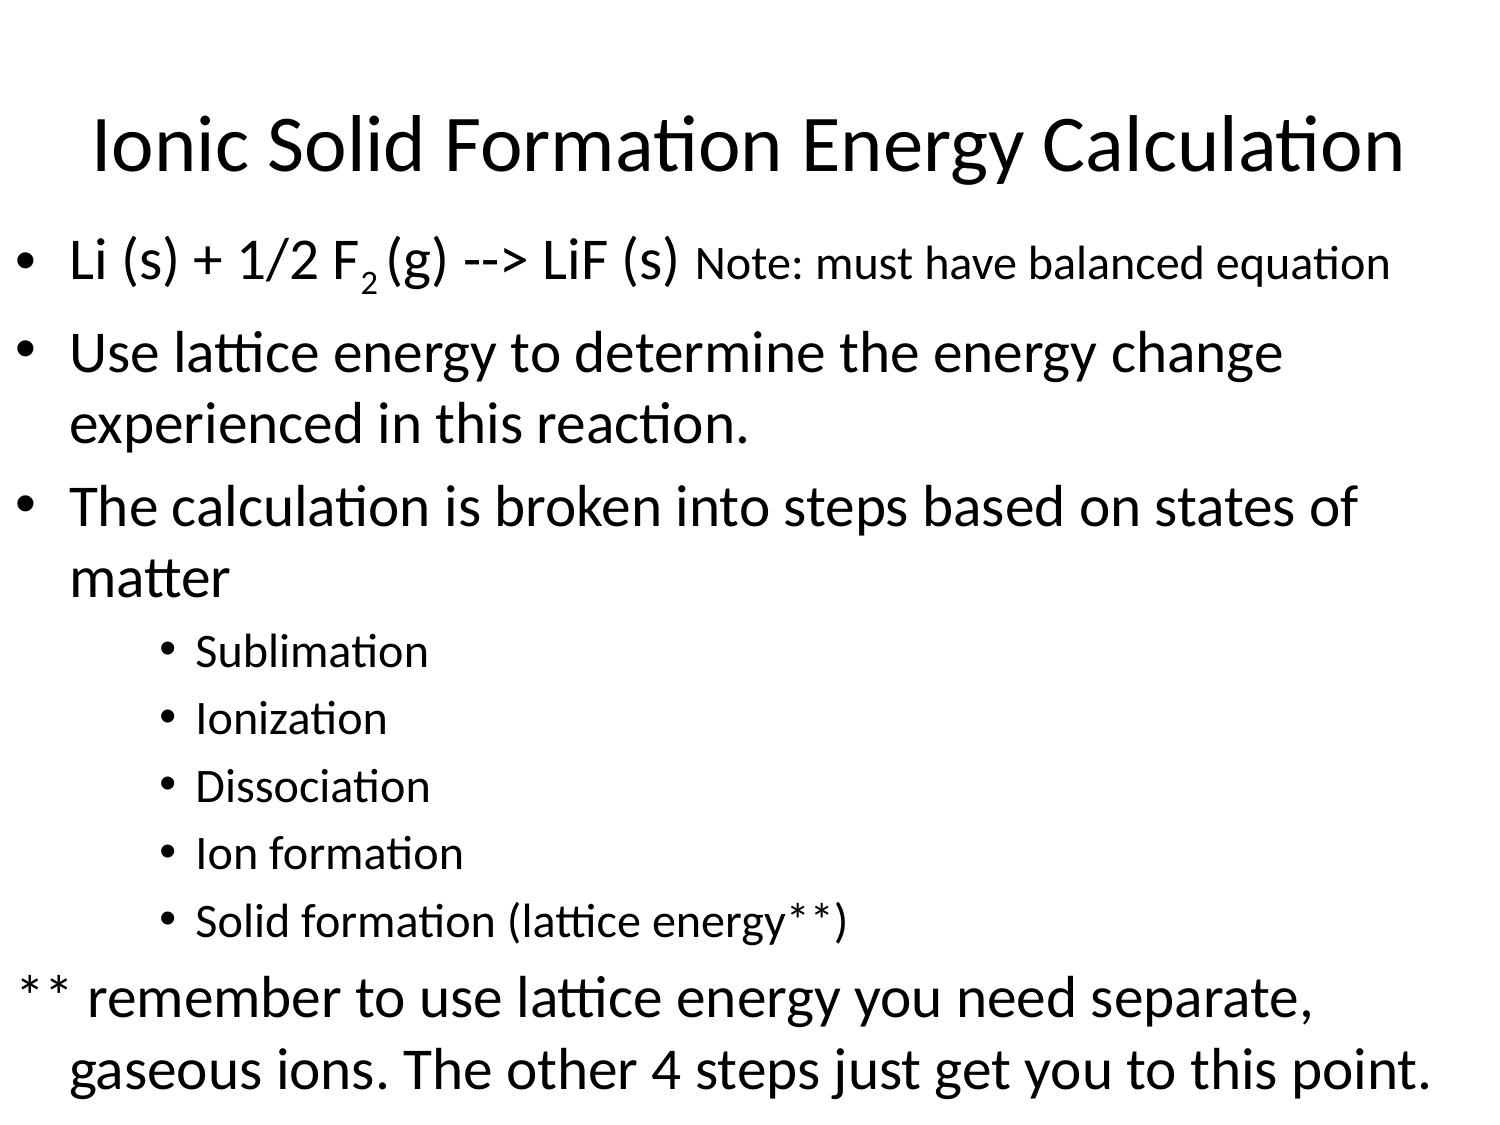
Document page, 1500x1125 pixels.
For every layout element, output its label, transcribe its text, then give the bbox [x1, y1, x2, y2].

list Li (s) + 1/2 F2 (g) --> LiF (s) Note: must have balanced equation Use lattice energy to determine the energy change experienced in this reaction. The calculation is broken into steps based on states of matter Sublimation Ionization Dissociation Ion formation Solid formation (lattice energy**) ** remember to use lattice energy you need separate, gaseous ions. The other 4 steps just get you to this point. [0, 212, 1500, 1125]
title Ionic Solid Formation Energy Calculation [75, 45, 1425, 212]
